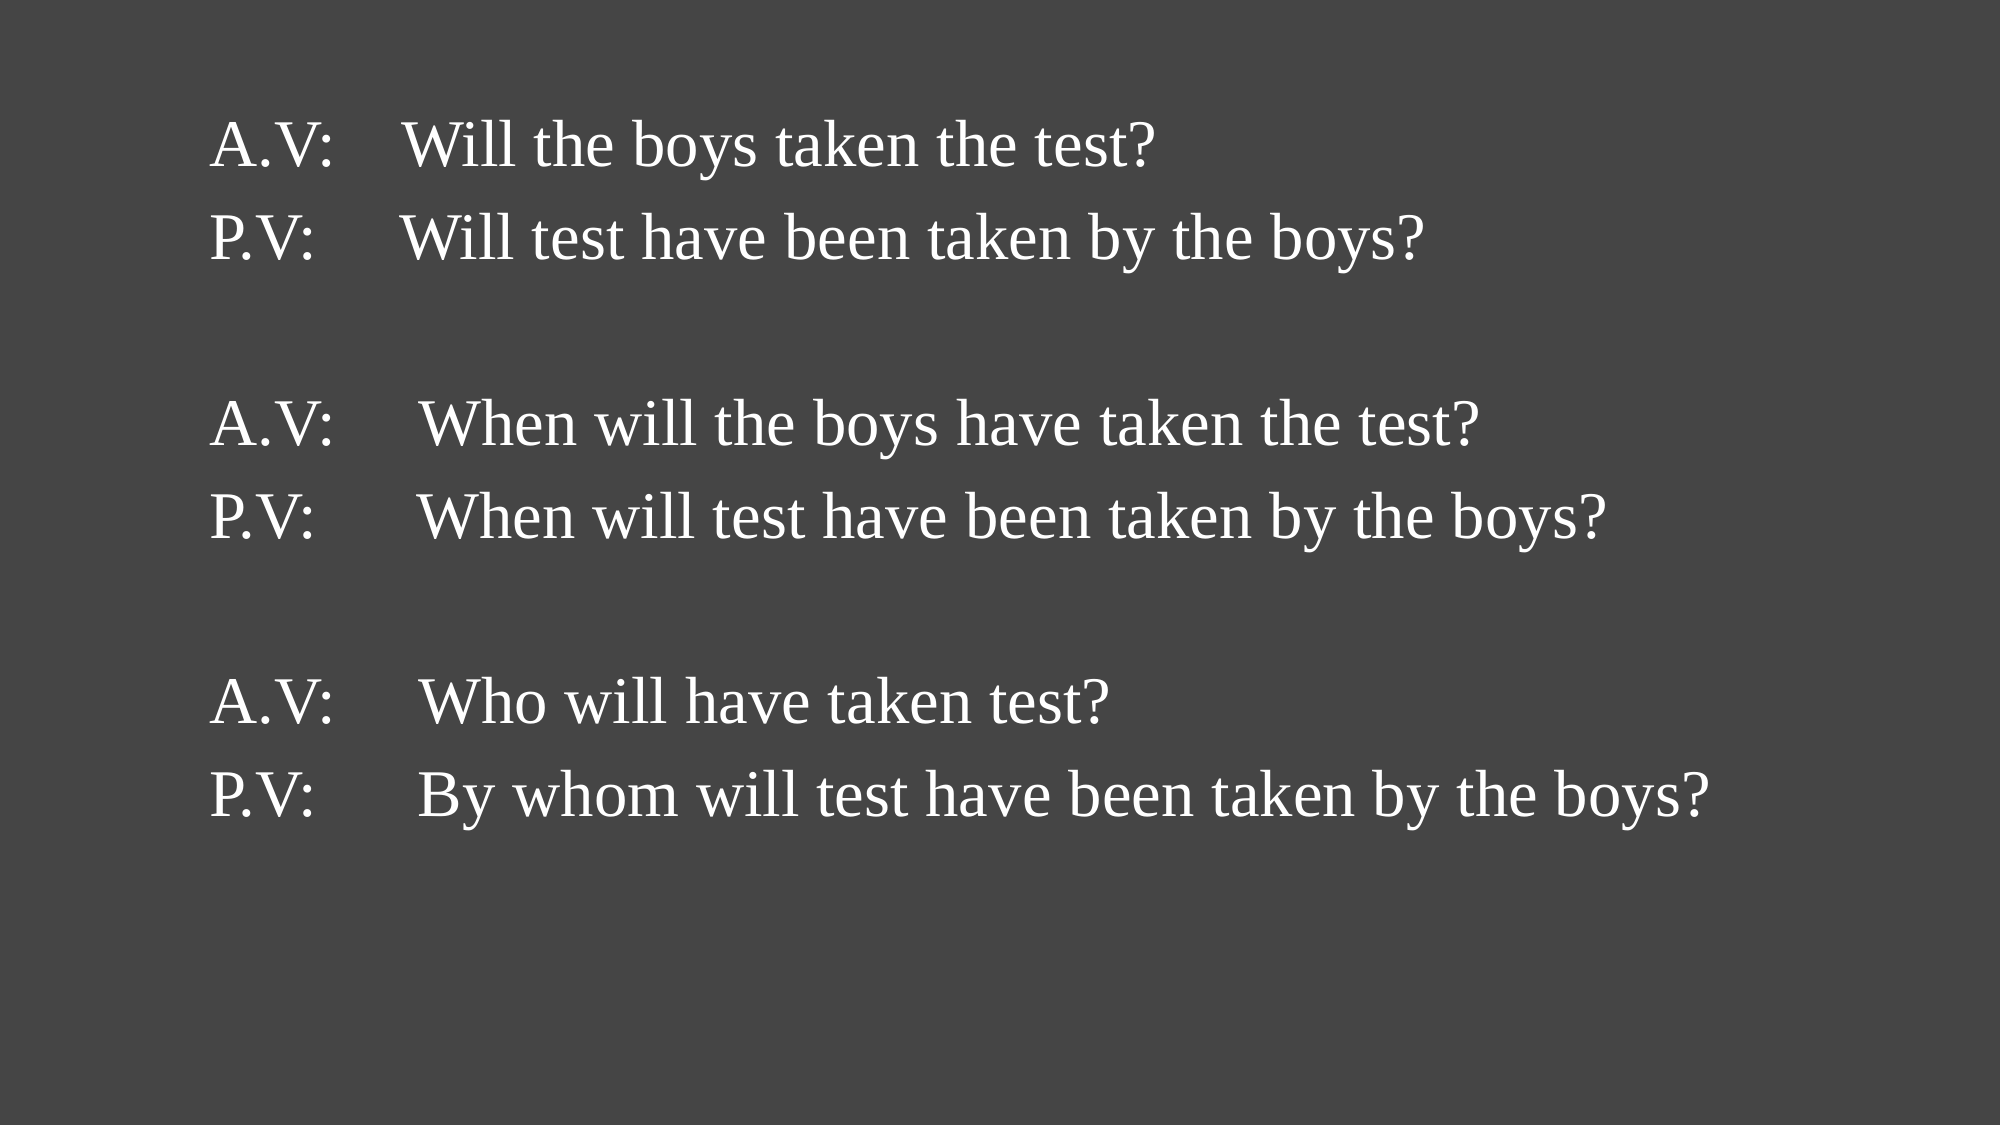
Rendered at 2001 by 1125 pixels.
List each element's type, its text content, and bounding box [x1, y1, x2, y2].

list A.V: Will the boys taken the test? P.V: Will test have been taken by the boys? A.V: When will the boys have taken the test? P.V: When will test have been taken by the boys? A.V: Who will have taken test? P.V: By whom will test have been taken by the boys? [194, 101, 1863, 1014]
